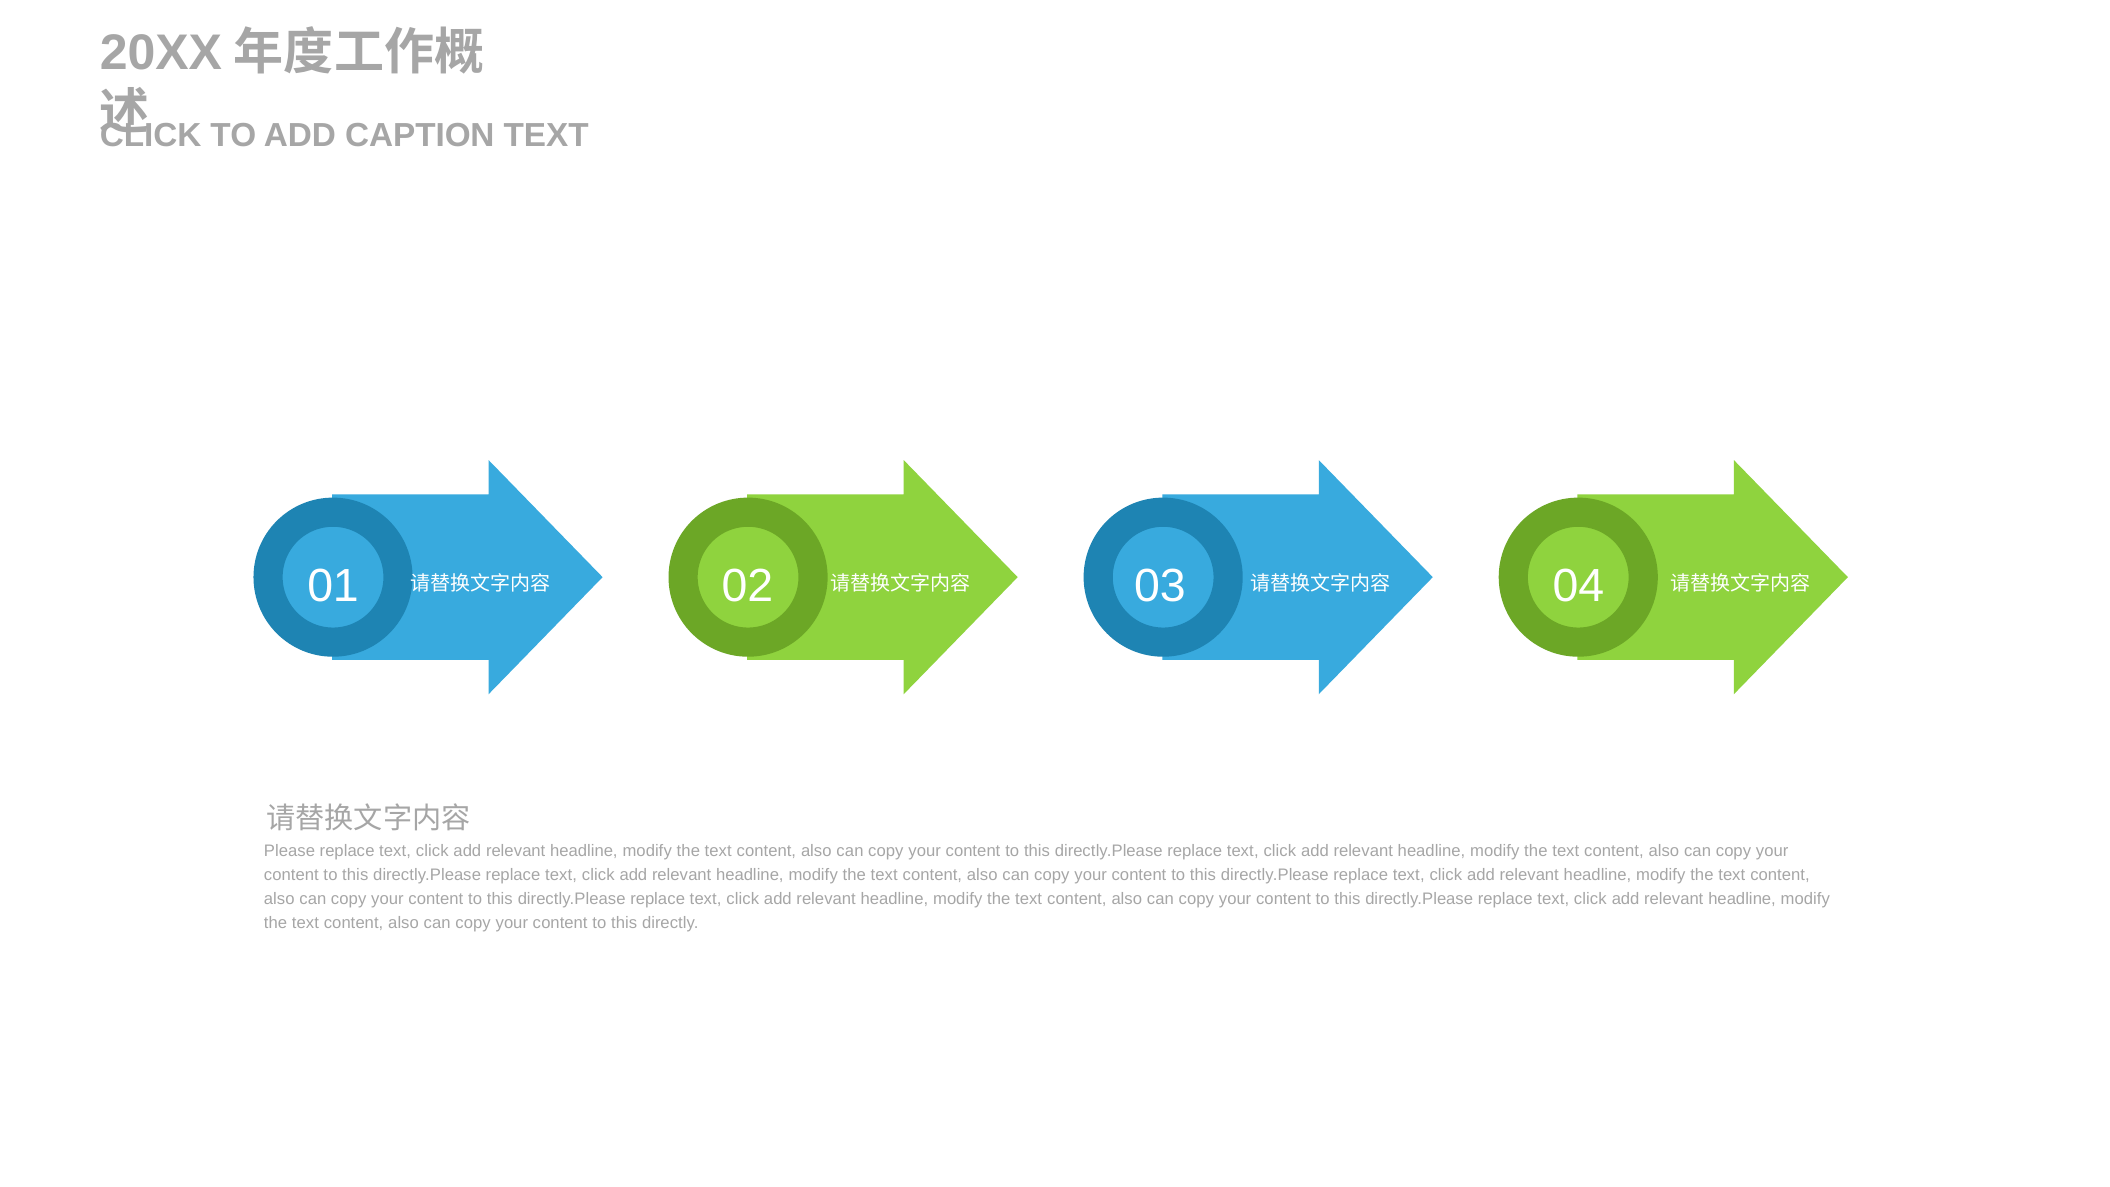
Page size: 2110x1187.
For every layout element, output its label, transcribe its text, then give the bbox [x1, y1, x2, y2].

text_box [682, 460, 1018, 695]
text_box CLICK TO ADD CAPTION TEXT [99, 113, 629, 154]
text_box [1513, 460, 1848, 695]
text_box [267, 460, 603, 695]
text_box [1098, 460, 1433, 695]
text_box 20XX年度工作概述 [99, 19, 534, 113]
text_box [263, 793, 1846, 933]
